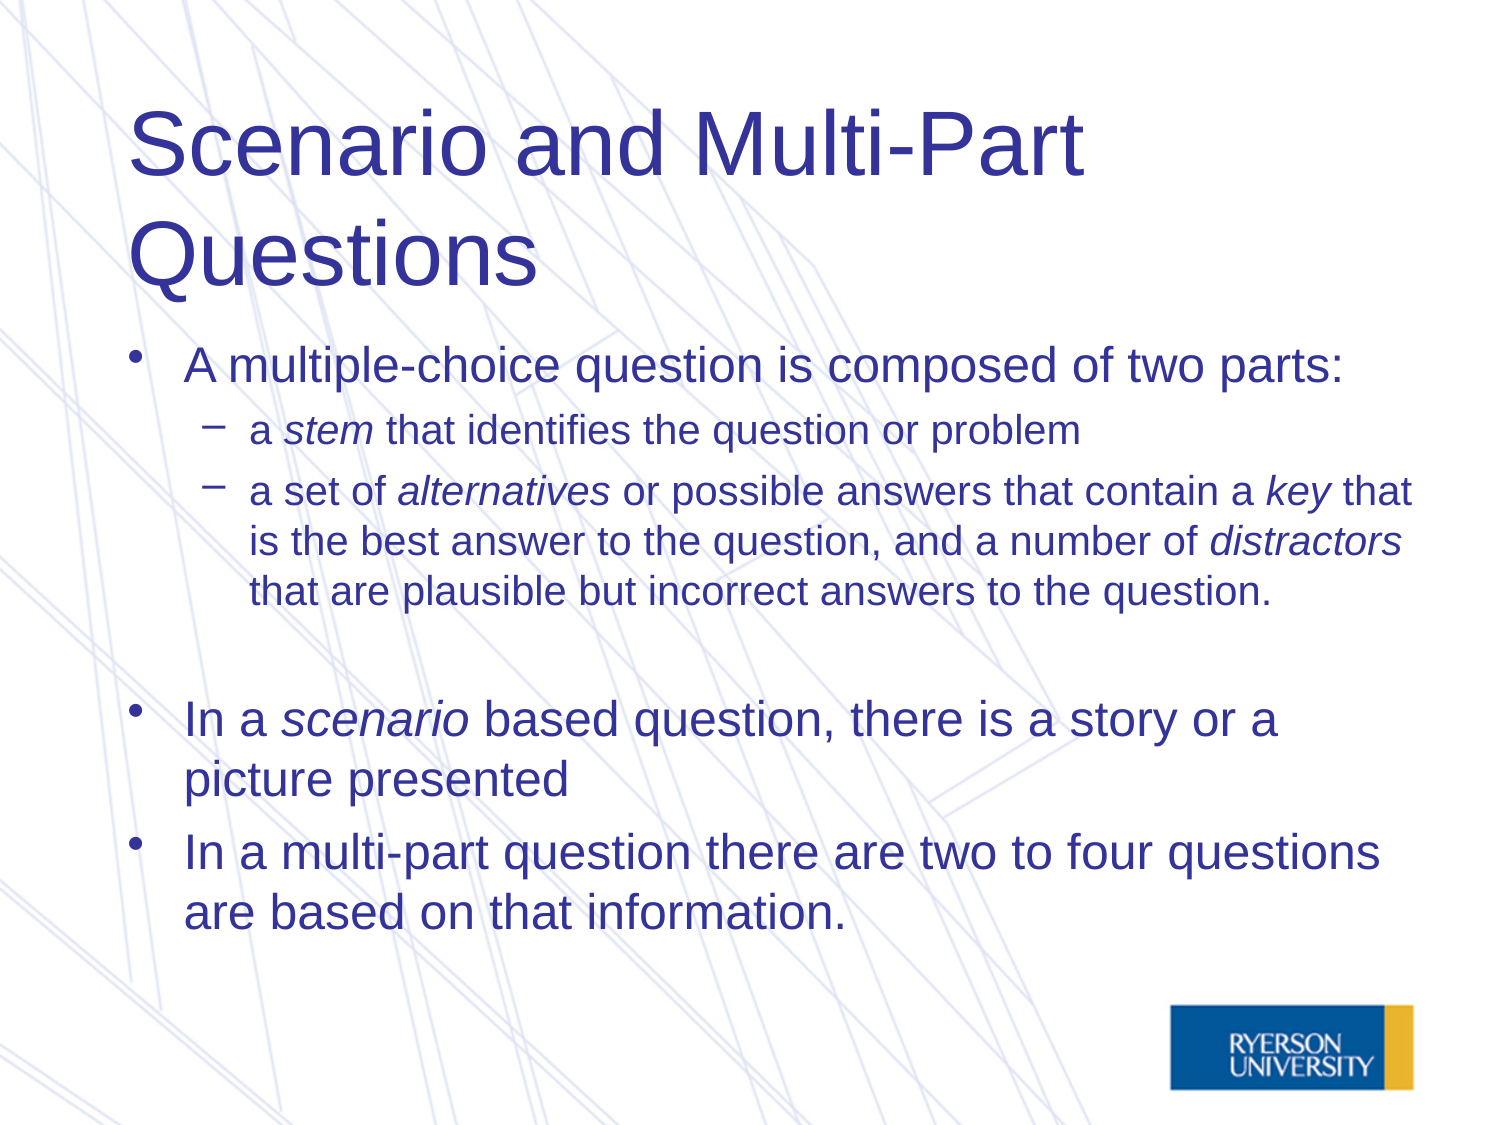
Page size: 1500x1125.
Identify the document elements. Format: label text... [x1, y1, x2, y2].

title Scenario and Multi-Part Questions [112, 99, 1451, 288]
picture [0, 0, 1500, 1125]
list A multiple-choice question is composed of two parts: a stem that identifies the question or problem a set of alternatives or possible answers that contain a key that is the best answer to the question, and a number of distractors that are plausible but incorrect answers to the question. In a scenario based question, there is a story or a picture presented In a multi-part question there are two to four questions are based on that information. [112, 324, 1451, 1001]
